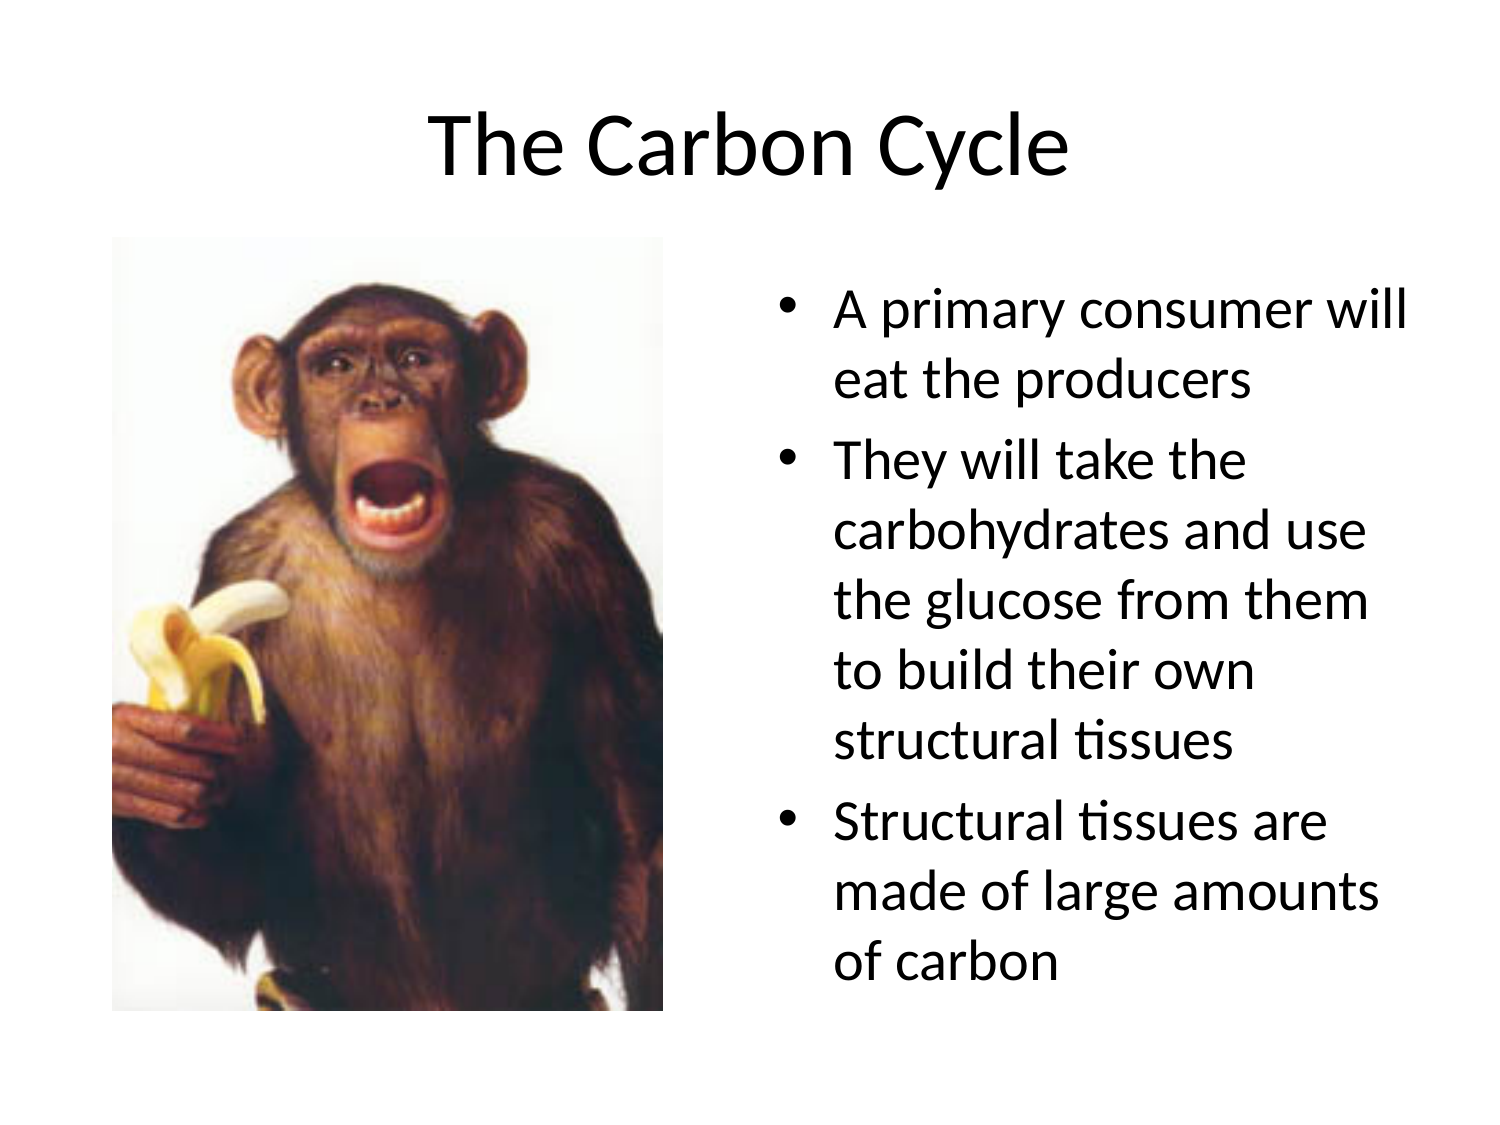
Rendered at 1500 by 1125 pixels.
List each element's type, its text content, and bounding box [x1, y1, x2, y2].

title The Carbon Cycle [75, 45, 1425, 233]
list A primary consumer will eat the producers They will take the carbohydrates and use the glucose from them to build their own structural tissues Structural tissues are made of large amounts of carbon [762, 262, 1425, 1005]
picture [112, 237, 663, 1011]
